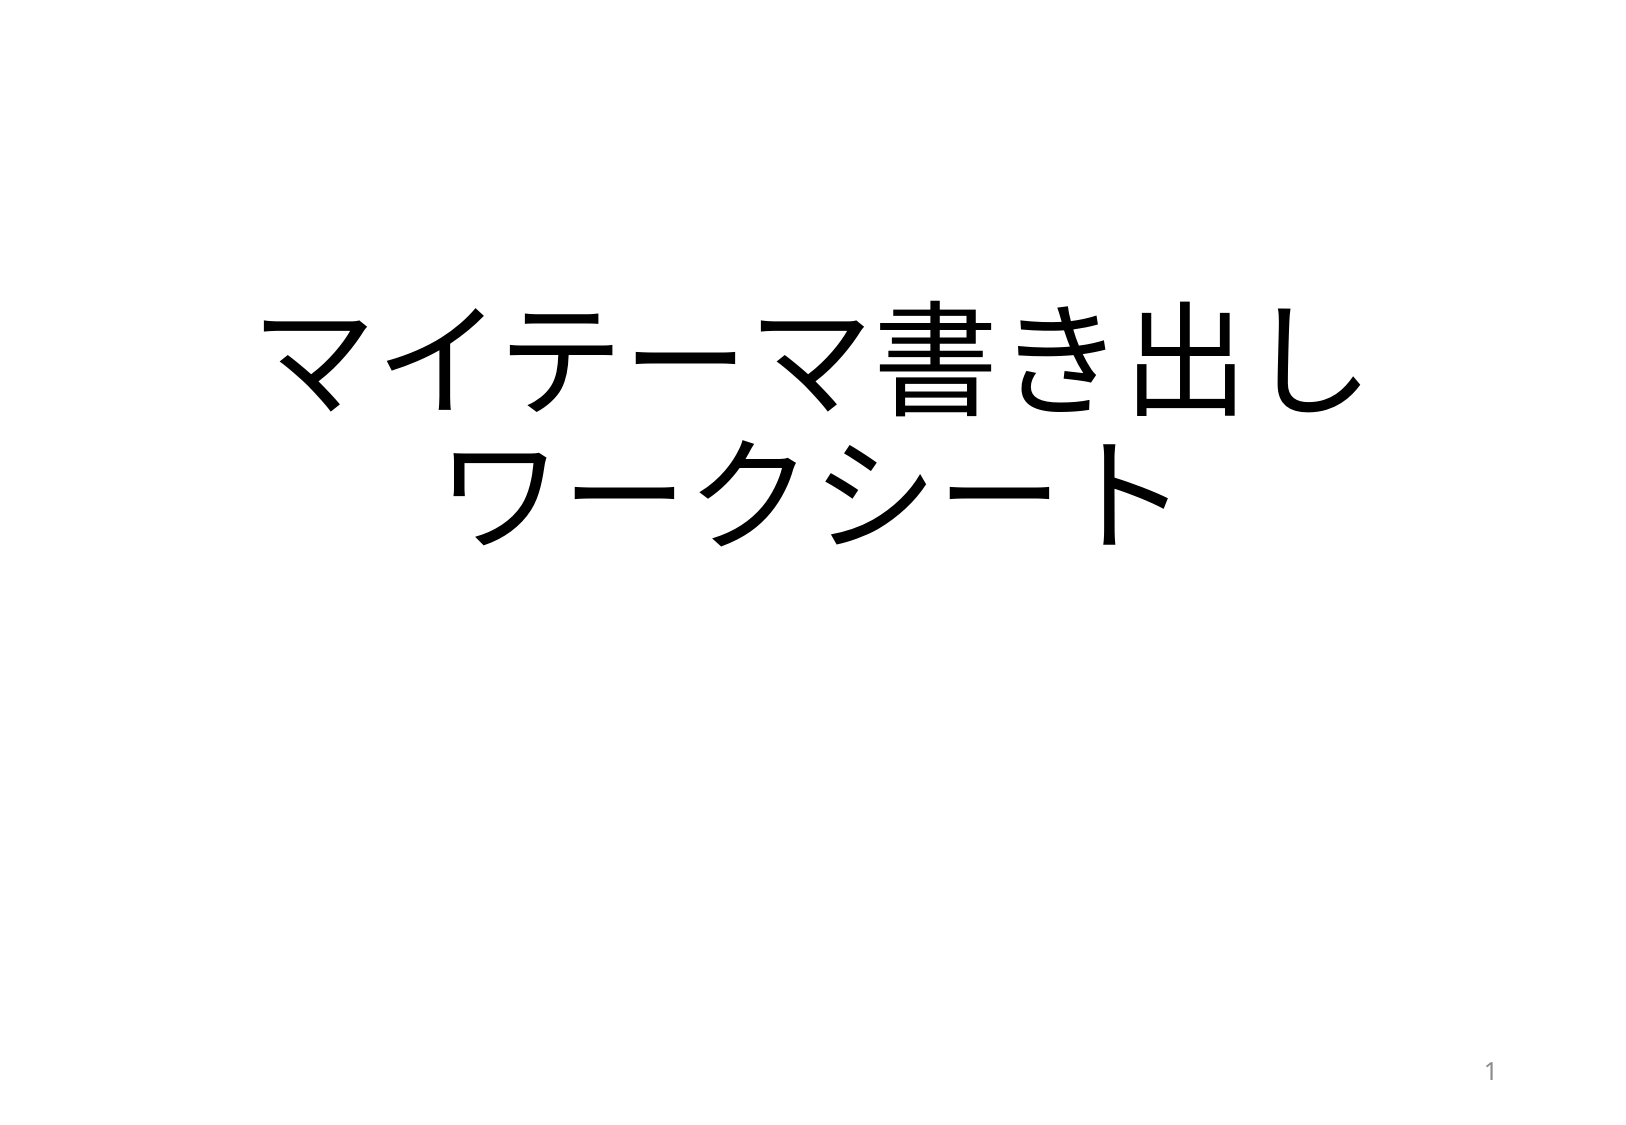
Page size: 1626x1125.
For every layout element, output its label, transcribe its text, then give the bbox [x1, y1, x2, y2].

title マイテーマ書き出しワークシート [121, 184, 1504, 576]
slide_number 1 [1147, 1042, 1514, 1103]
